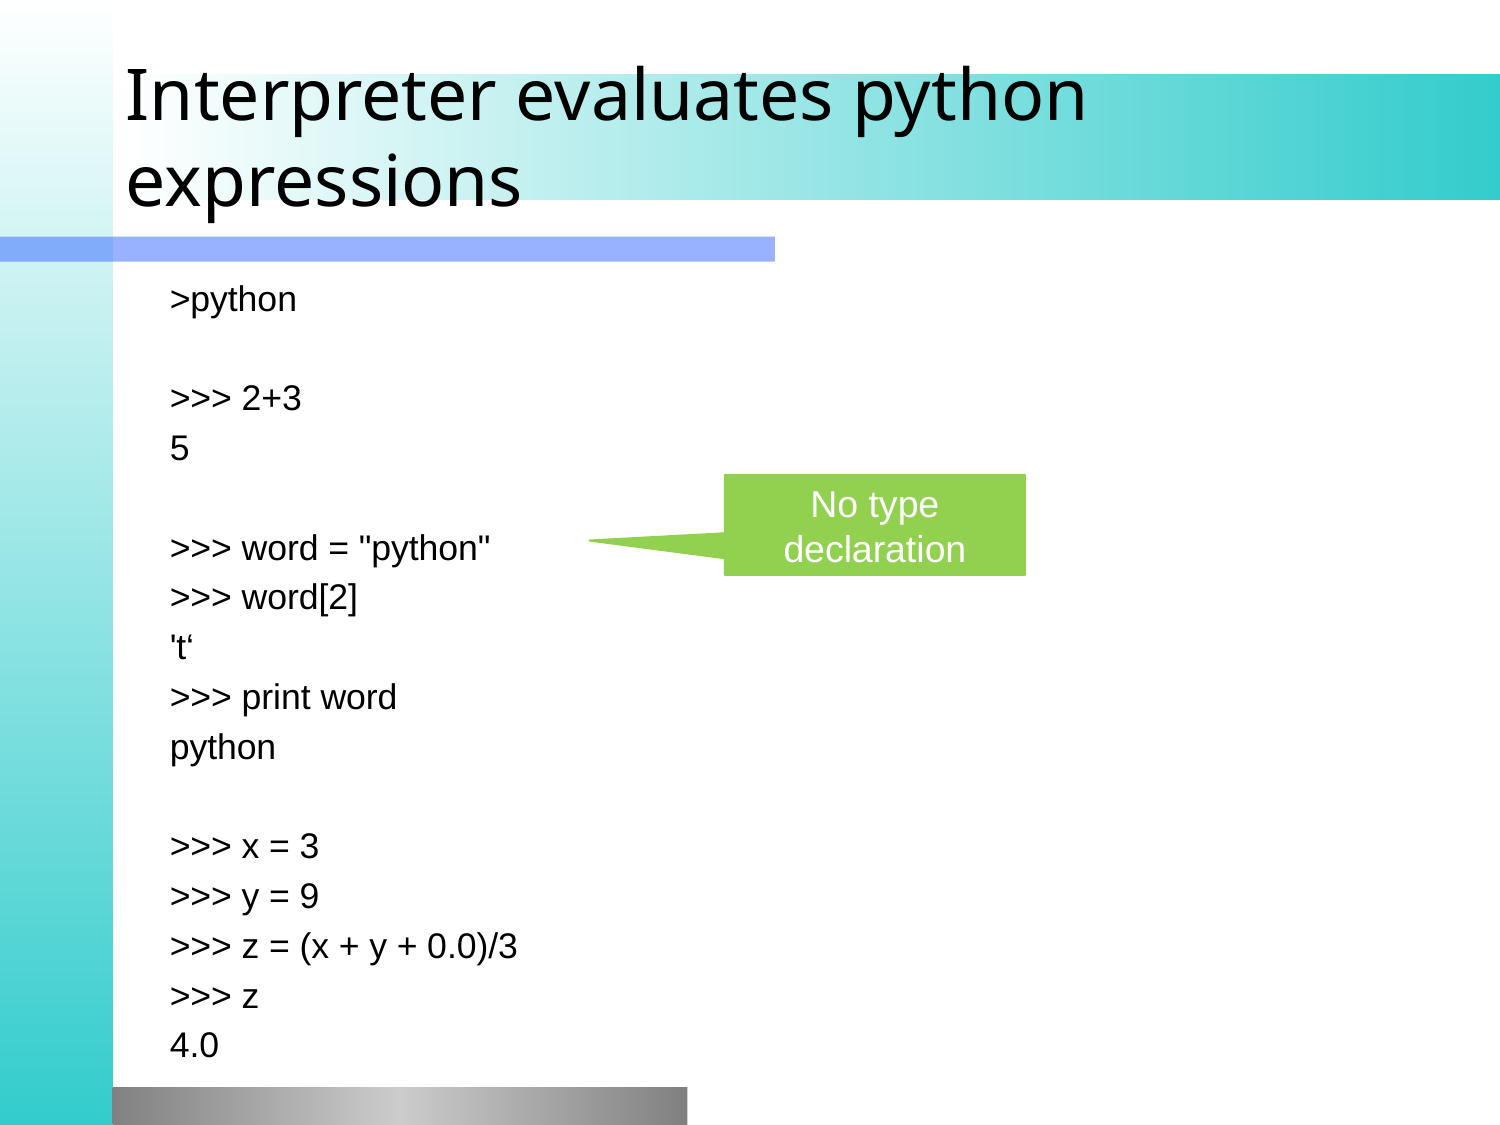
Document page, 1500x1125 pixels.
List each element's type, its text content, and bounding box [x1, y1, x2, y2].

list >python >>> 2+3 5 >>> word = "python" >>> word[2] 't‘ >>> print word python >>> x = 3 >>> y = 9 >>> z = (x + y + 0.0)/3 >>> z 4.0 [137, 267, 1451, 1076]
text_box No type declaration [587, 472, 1028, 578]
title Interpreter evaluates python expressions [110, 40, 1386, 229]
